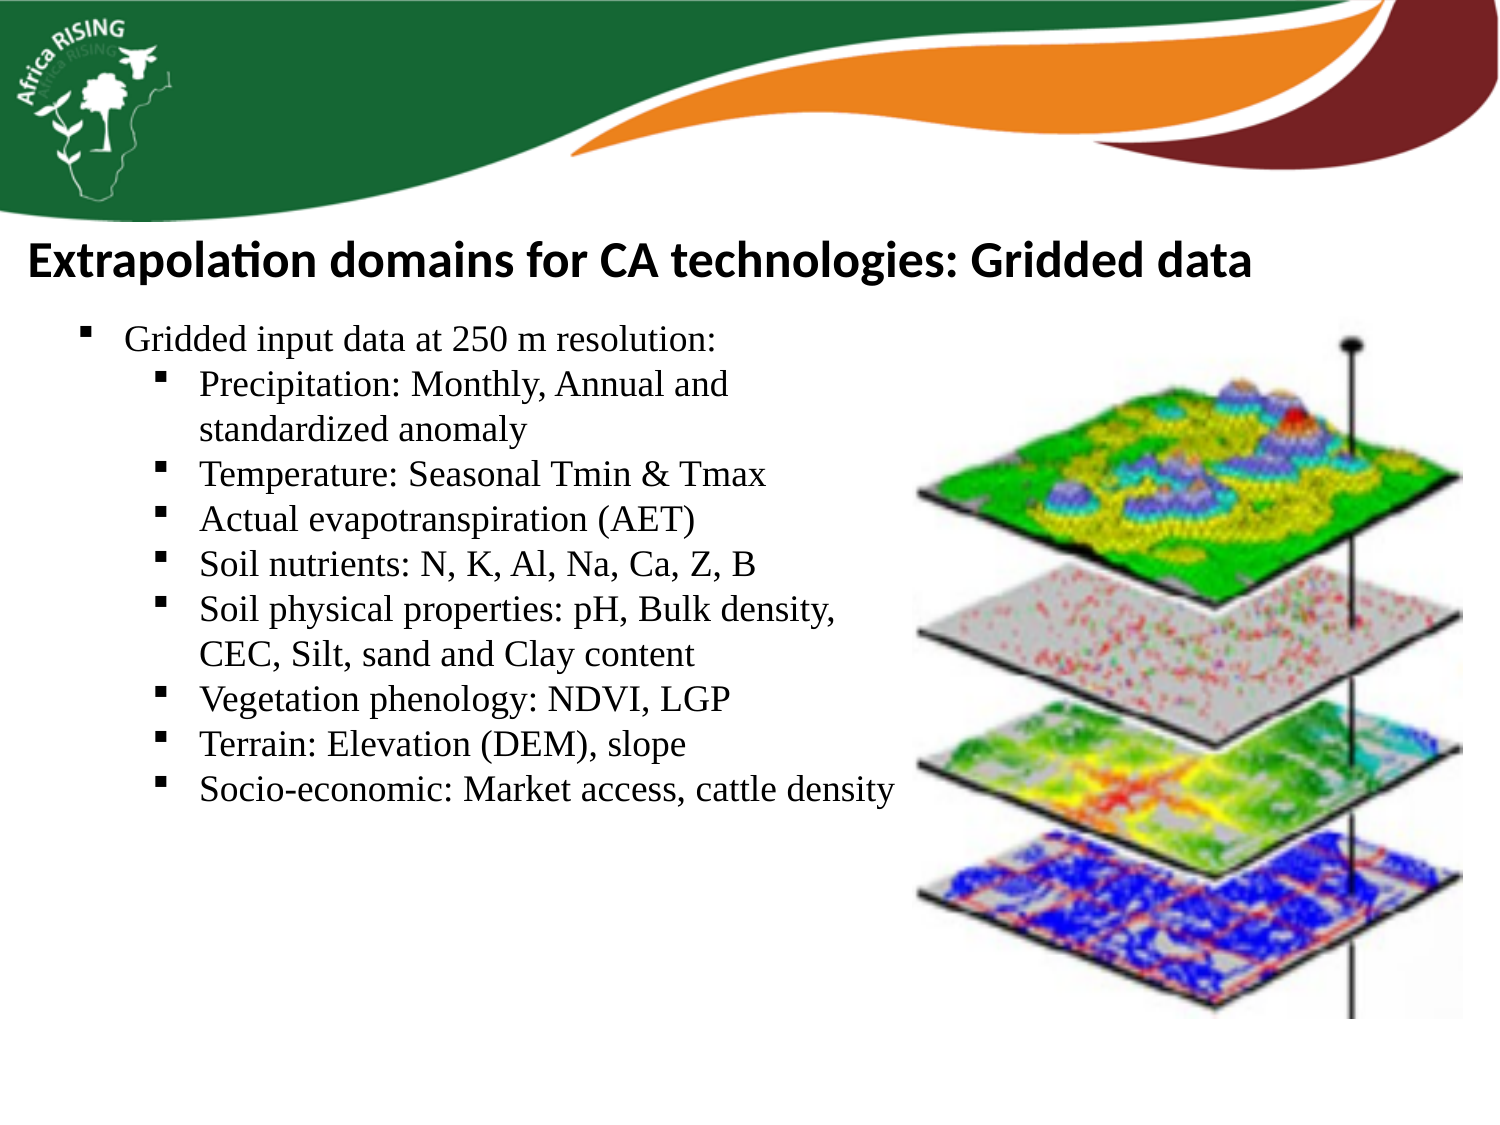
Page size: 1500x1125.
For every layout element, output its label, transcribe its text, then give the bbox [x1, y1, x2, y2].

picture [912, 315, 1463, 1019]
picture [0, 0, 1499, 222]
title Extrapolation domains for CA technologies: Gridded data [12, 200, 1488, 313]
text_box Gridded input data at 250 m resolution: Precipitation: Monthly, Annual and standardized anomaly Temperature: Seasonal Tmin & Tmax Actual evapotranspiration (AET) Soil nutrients: N, K, Al, Na, Ca, Z, B Soil physical properties: pH, Bulk density, CEC, Silt, sand and Clay content Vegetation phenology: NDVI, LGP Terrain: Elevation (DEM), slope Socio-economic: Market access, cattle density [62, 306, 913, 907]
